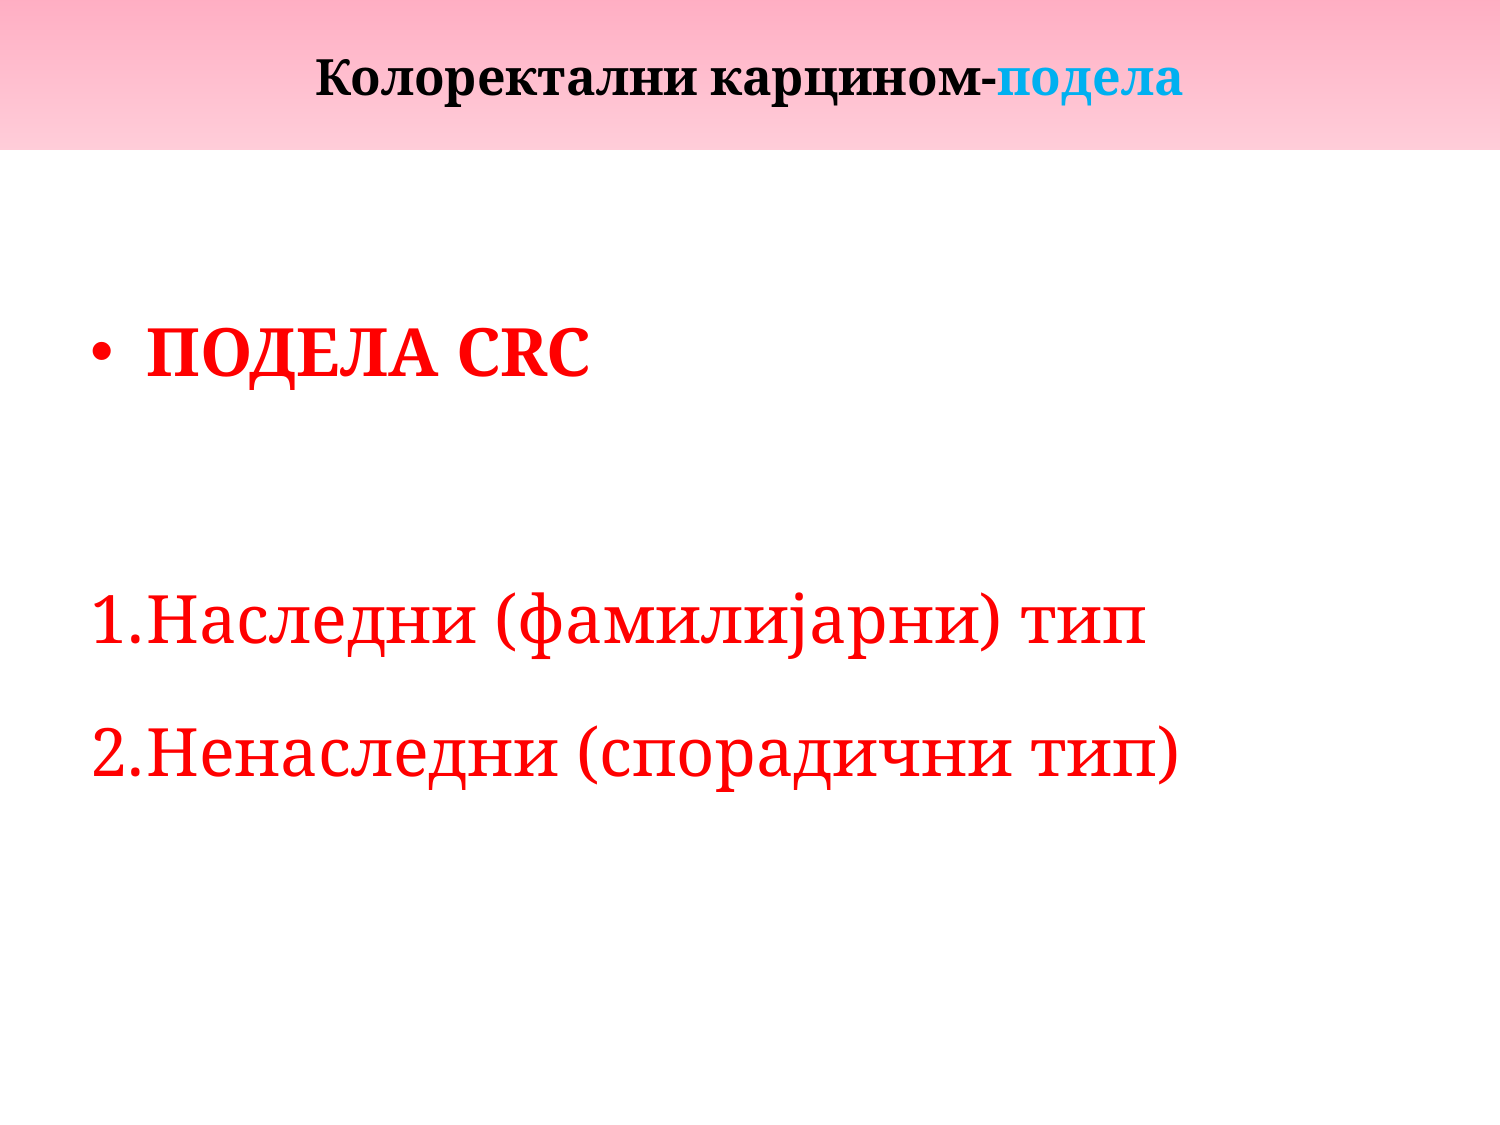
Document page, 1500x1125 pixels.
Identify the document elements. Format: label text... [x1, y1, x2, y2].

list ПОДЕЛА CRC Наследни (фамилијарни) тип Ненаследни (спорадични тип) [75, 262, 1425, 1005]
title Колоректални карцином-подела [0, 0, 1500, 150]
